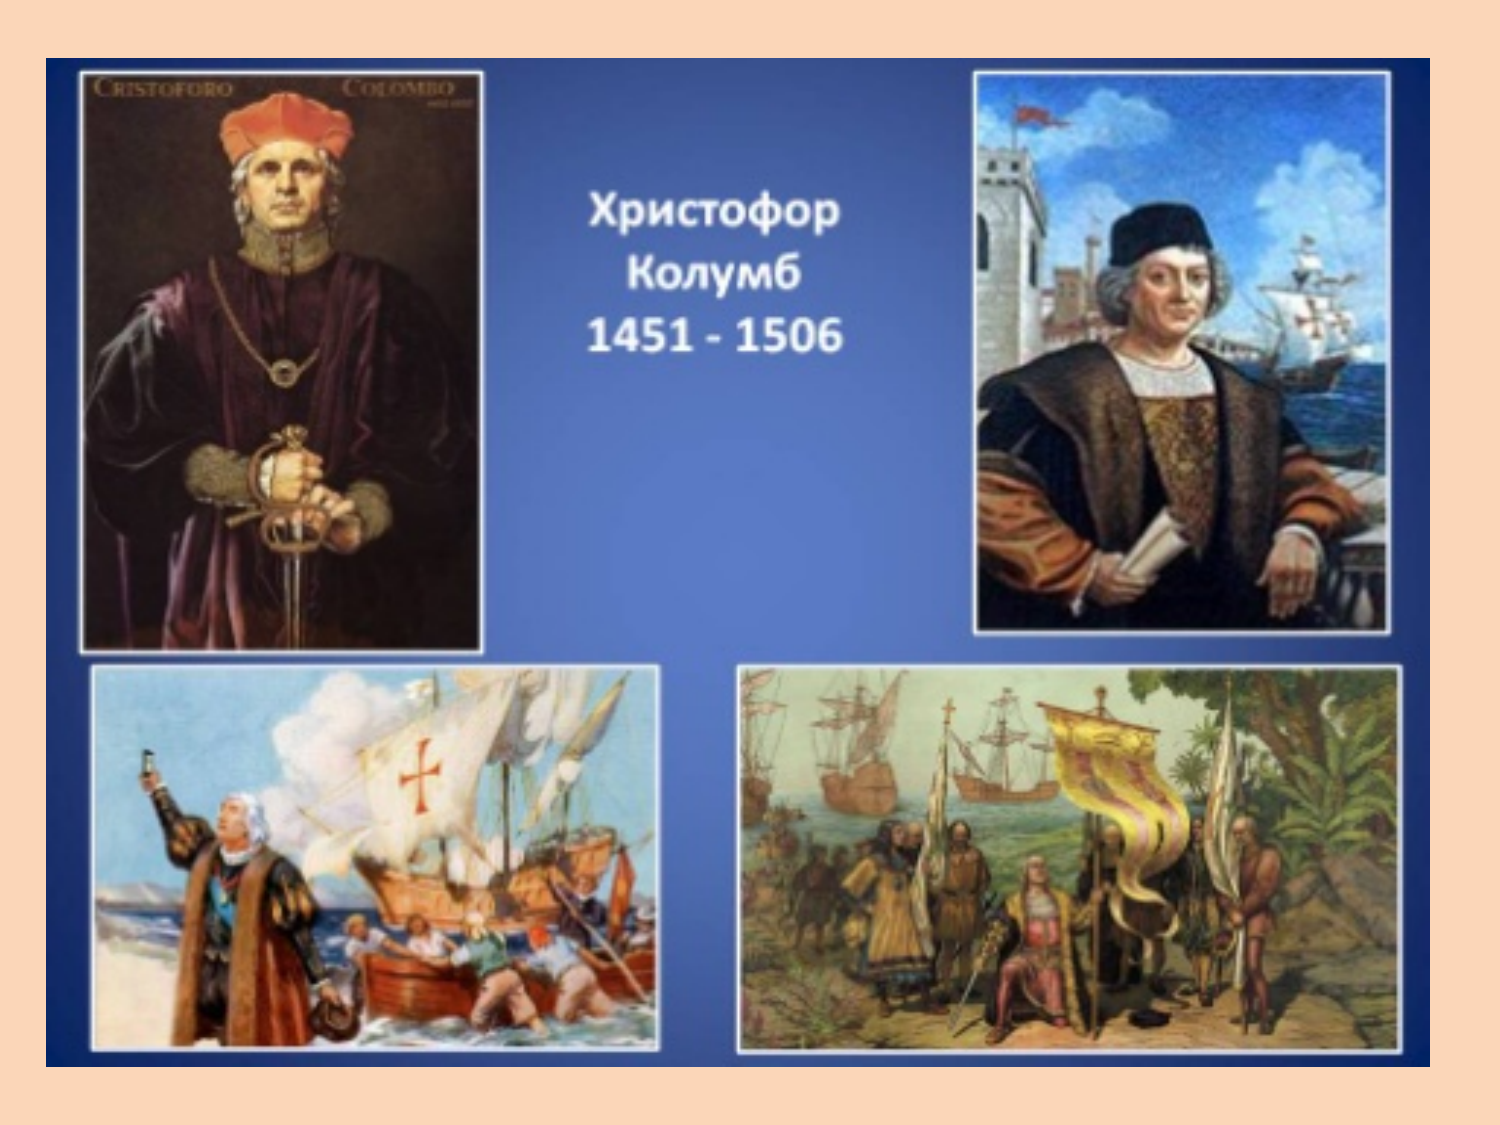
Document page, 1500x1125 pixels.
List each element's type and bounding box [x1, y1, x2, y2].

list [46, 58, 1430, 1067]
